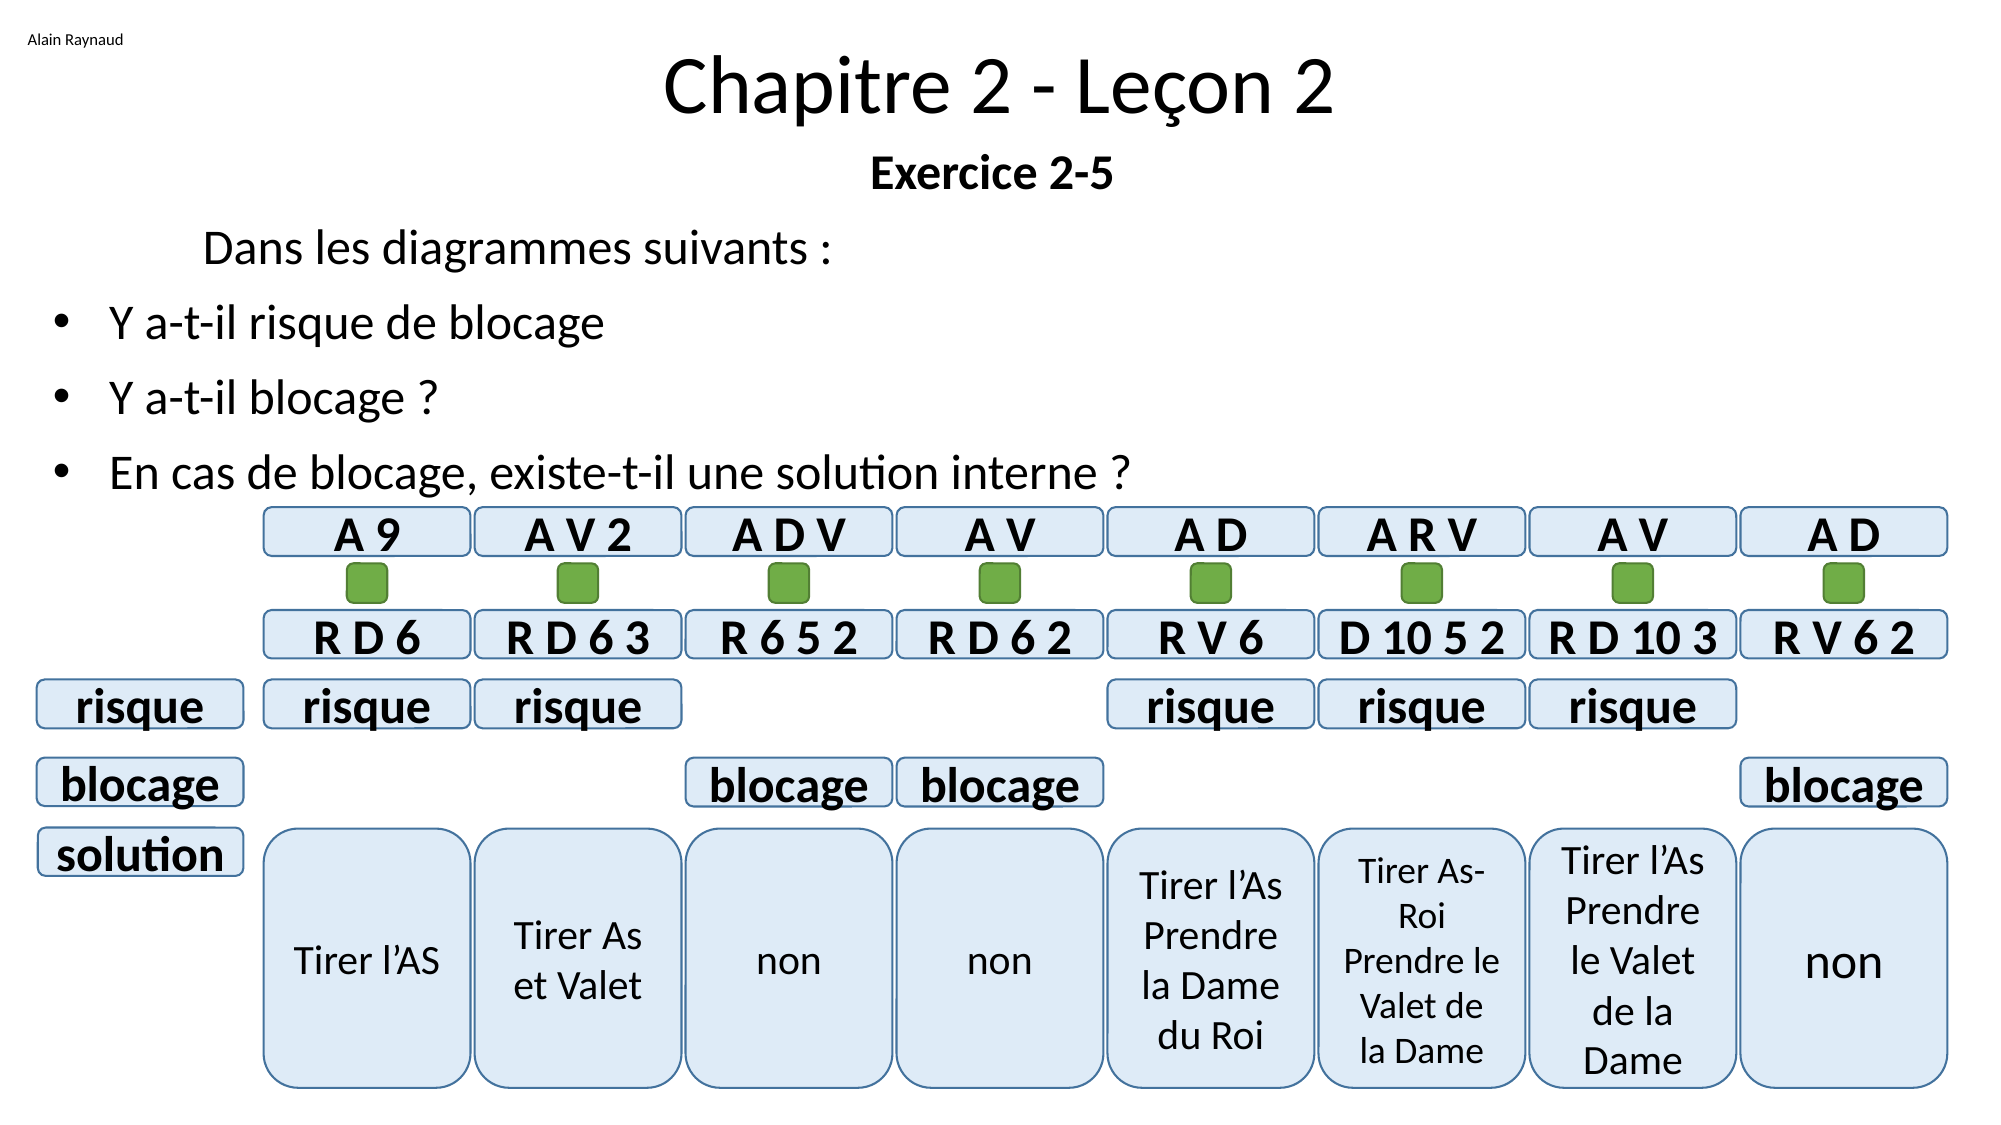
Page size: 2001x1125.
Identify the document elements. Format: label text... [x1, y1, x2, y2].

text_box blocage [1739, 756, 1949, 808]
text_box Tirer As et Valet [473, 827, 683, 1089]
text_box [1529, 507, 1737, 659]
text_box risque [473, 678, 683, 730]
text_box blocage [684, 756, 894, 808]
text_box solution [36, 826, 245, 877]
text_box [1740, 507, 1948, 659]
text_box blocage [895, 756, 1105, 808]
text_box Tirer l’AS [262, 827, 472, 1089]
text_box Tirer l’As Prendre la Dame du Roi [1106, 827, 1316, 1089]
text_box risque [1317, 678, 1527, 730]
text_box non [684, 827, 894, 1089]
text_box non [1739, 827, 1949, 1089]
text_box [1107, 507, 1315, 659]
text_box risque [262, 678, 472, 730]
text_box risque [35, 678, 245, 730]
subtitle Exercice 2-5 Dans les diagrammes suivants : Y a-t-il risque de blocage Y a-t-il blocage ? En cas de blocage, existe-t-il une solution interne ? [37, 139, 1948, 1088]
text_box non [895, 827, 1105, 1089]
text_box Tirer As-Roi Prendre le Valet de la Dame [1317, 827, 1527, 1089]
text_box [896, 507, 1104, 659]
text_box risque [1528, 678, 1738, 730]
text_box risque [1106, 678, 1316, 730]
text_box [263, 507, 471, 659]
text_box Alain Raynaud [12, 21, 147, 57]
title Chapitre 2 - Leçon 2 [249, 38, 1750, 139]
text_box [474, 507, 682, 659]
text_box blocage [35, 756, 245, 808]
text_box Tirer l’As Prendre le Valet de la Dame [1528, 827, 1738, 1089]
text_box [1318, 507, 1526, 659]
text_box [685, 507, 893, 659]
